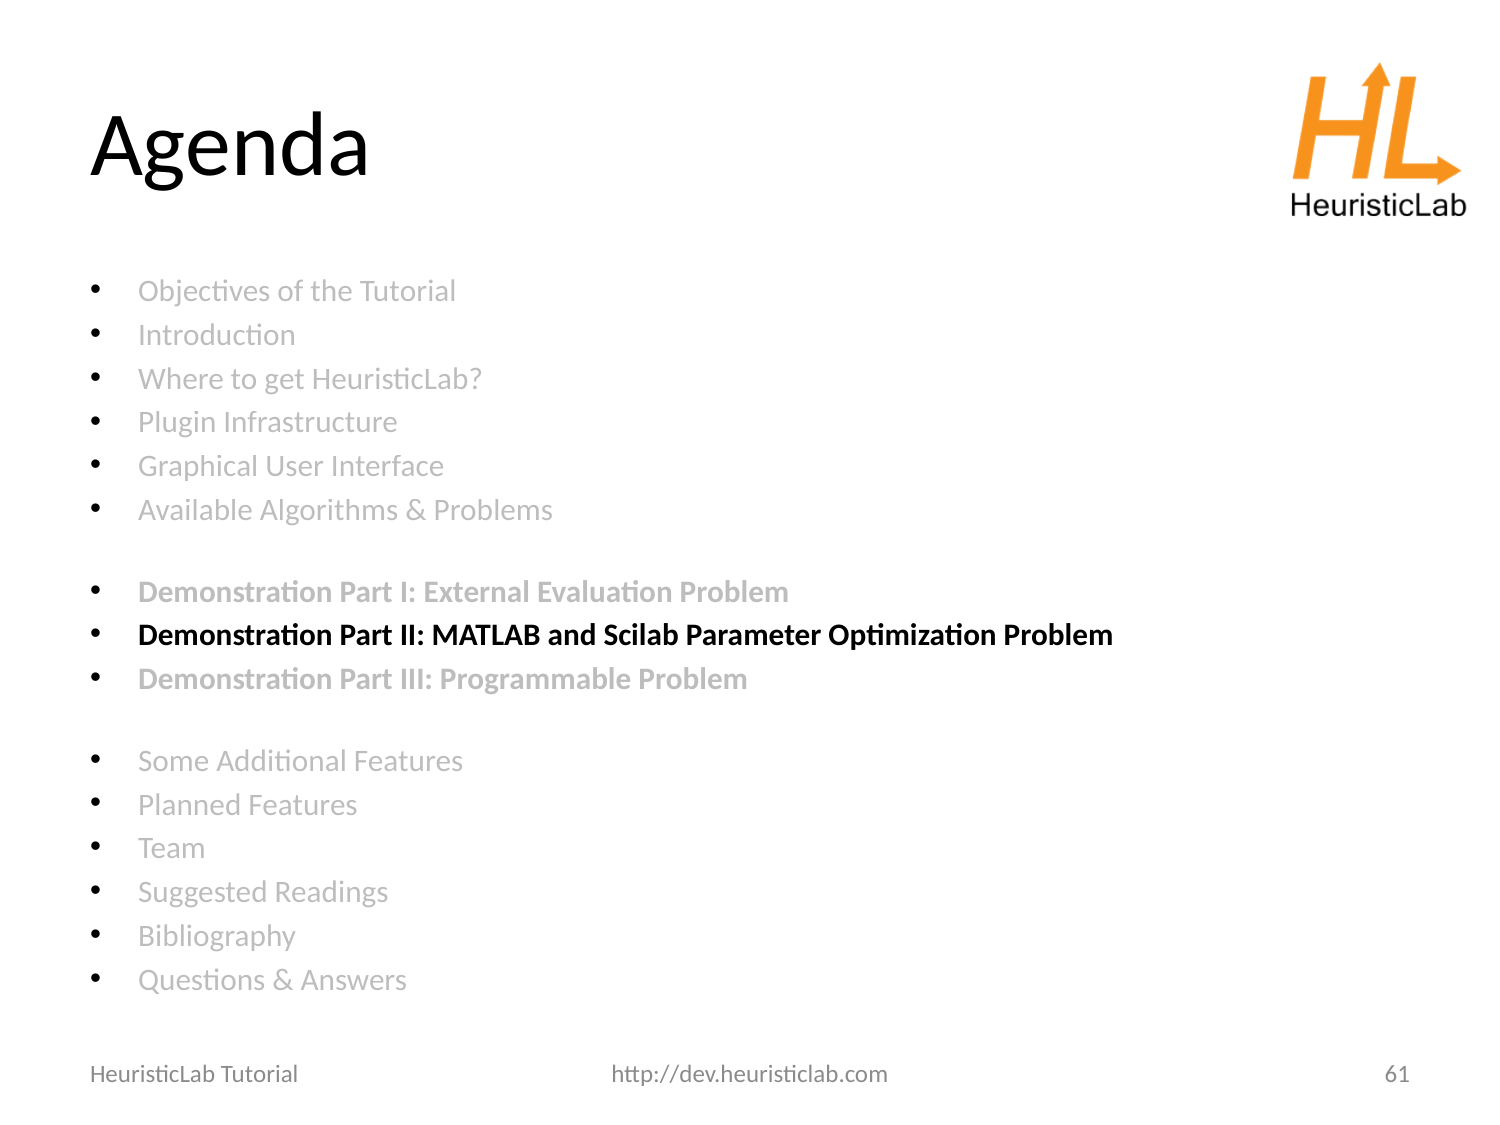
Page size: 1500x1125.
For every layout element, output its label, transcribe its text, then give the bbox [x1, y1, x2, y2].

title Agenda [75, 45, 1282, 233]
slide_number 61 [1074, 1042, 1425, 1103]
slide_number HeuristicLab Tutorial [75, 1042, 425, 1103]
footer http://dev.heuristiclab.com [512, 1042, 988, 1103]
picture [1281, 27, 1474, 244]
list Objectives of the Tutorial Introduction Where to get HeuristicLab? Plugin Infrastructure Graphical User Interface Available Algorithms & Problems Demonstration Part I: External Evaluation Problem Demonstration Part II: MATLAB and Scilab Parameter Optimization Problem Demonstration Part III: Programmable Problem Some Additional Features Planned Features Team Suggested Readings Bibliography Questions & Answers [75, 262, 1425, 1005]
